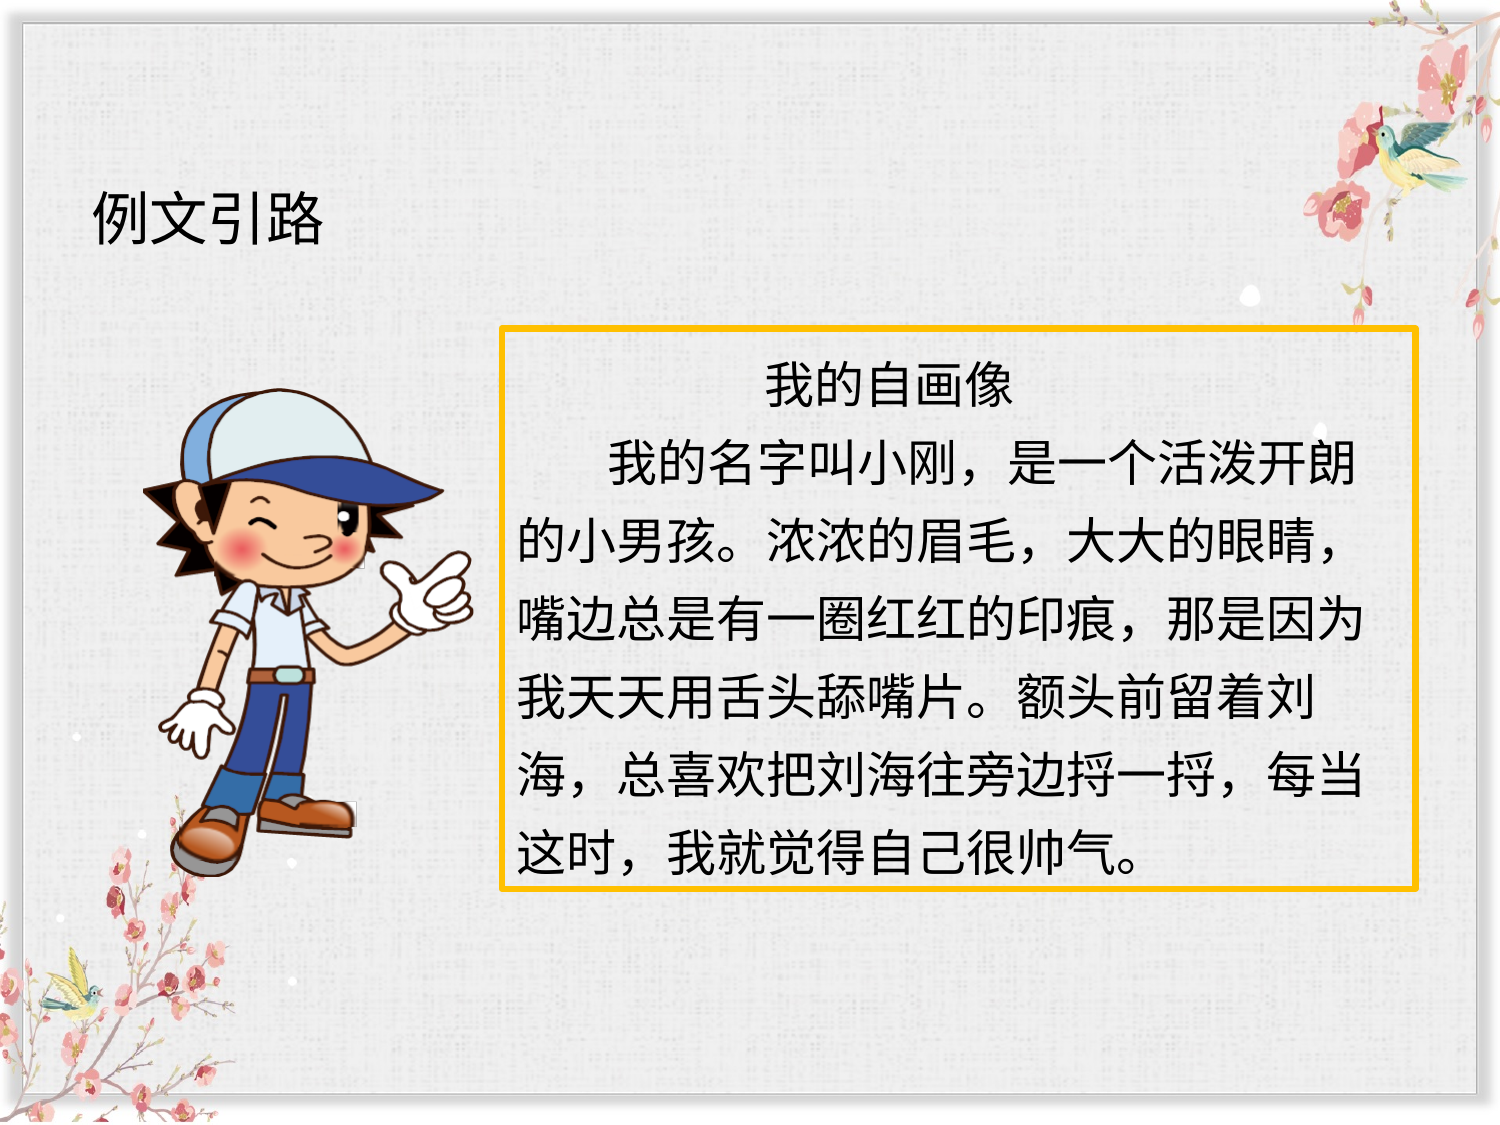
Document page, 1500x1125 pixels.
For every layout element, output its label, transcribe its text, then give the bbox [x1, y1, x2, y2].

text_box 例文引路 [76, 174, 408, 260]
text_box 我的自画像 我的名字叫小刚，是一个活泼开朗的小男孩。浓浓的眉毛，大大的眼睛，嘴边总是有一圈红红的印痕，那是因为我天天用舌头舔嘴片。额头前留着刘海，总喜欢把刘海往旁边捋一捋，每当这时，我就觉得自己很帅气。 [501, 328, 1416, 889]
picture [0, 0, 1500, 1125]
